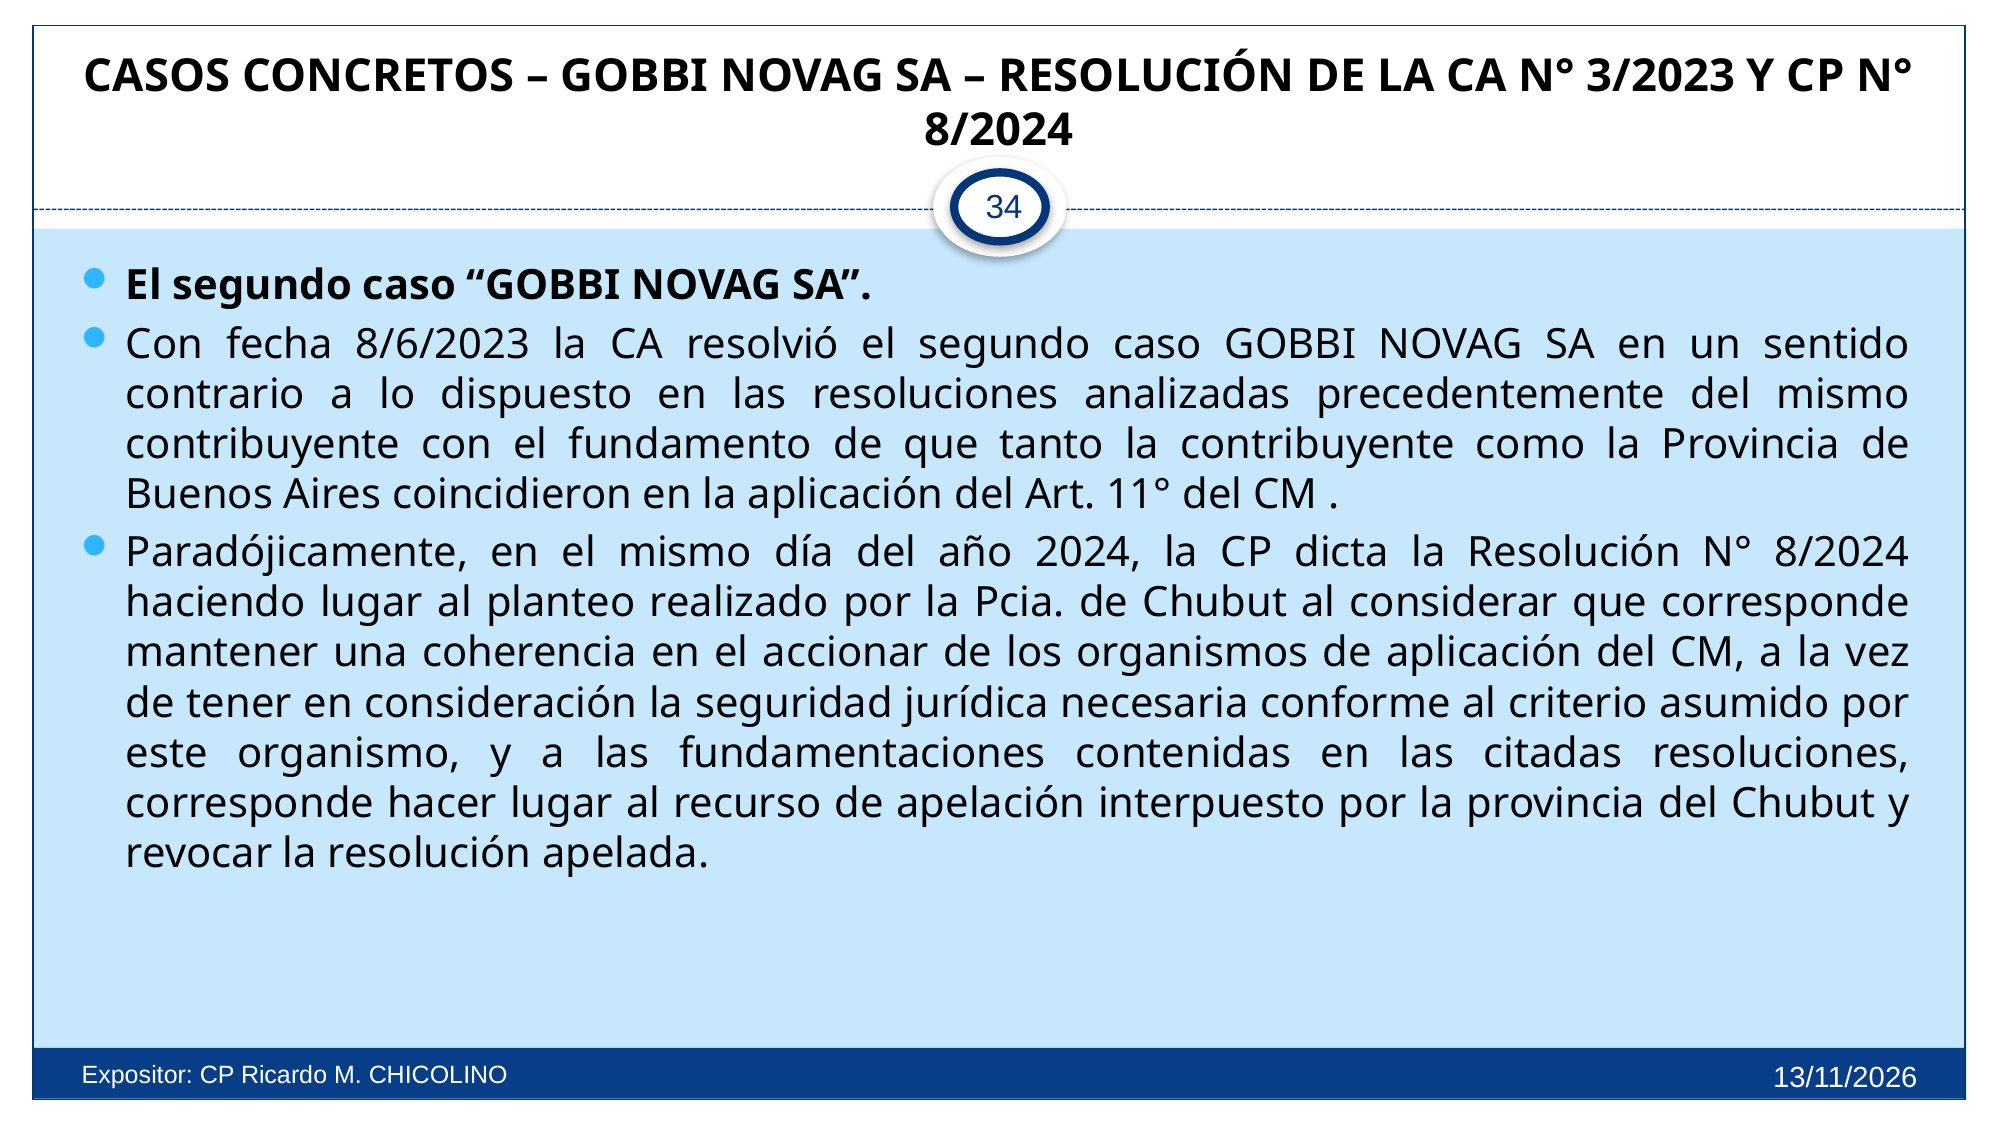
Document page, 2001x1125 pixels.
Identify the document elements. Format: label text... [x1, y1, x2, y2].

list El segundo caso “GOBBI NOVAG SA”. Con fecha 8/6/2023 la CA resolvió el segundo caso GOBBI NOVAG SA en un sentido contrario a lo dispuesto en las resoluciones analizadas precedentemente del mismo contribuyente con el fundamento de que tanto la contribuyente como la Provincia de Buenos Aires coincidieron en la aplicación del Art. 11° del CM . Paradójicamente, en el mismo día del año 2024, la CP dicta la Resolución N° 8/2024 haciendo lugar al planteo realizado por la Pcia. de Chubut al considerar que corresponde mantener una coherencia en el accionar de los organismos de aplicación del CM, a la vez de tener en consideración la seguridad jurídica necesaria conforme al criterio asumido por este organismo, y a las fundamentaciones contenidas en las citadas resoluciones, corresponde hacer lugar al recurso de apelación interpuesto por la provincia del Chubut y revocar la resolución apelada. [66, 250, 1926, 1001]
title CASOS CONCRETOS – GOBBI NOVAG SA – RESOLUCIÓN DE LA CA N° 3/2023 Y CP N° 8/2024 [65, 37, 1933, 162]
footer Expositor: CP Ricardo M. CHICOLINO [66, 1051, 850, 1112]
slide_number 34 [954, 168, 1055, 241]
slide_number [1266, 1050, 1933, 1111]
